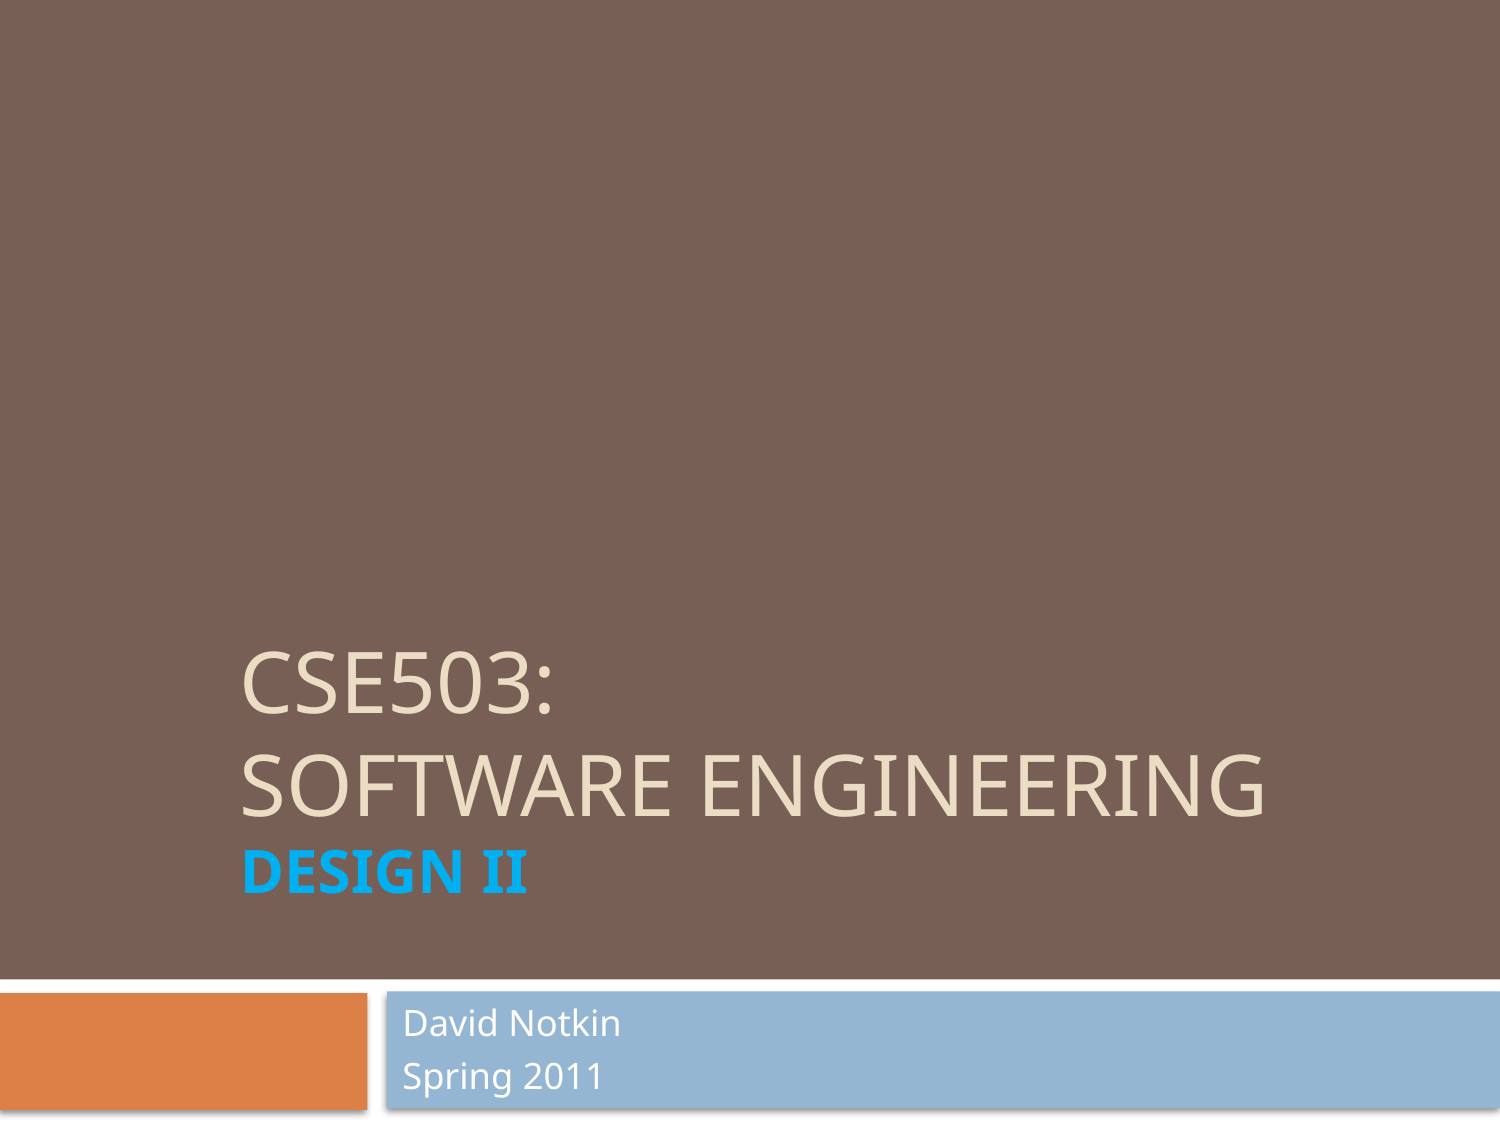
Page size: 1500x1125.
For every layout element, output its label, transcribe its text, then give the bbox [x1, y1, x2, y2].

title CSE503: Software Engineering Design II [225, 612, 1288, 913]
subtitle David Notkin Spring 2011 [387, 992, 1488, 1105]
